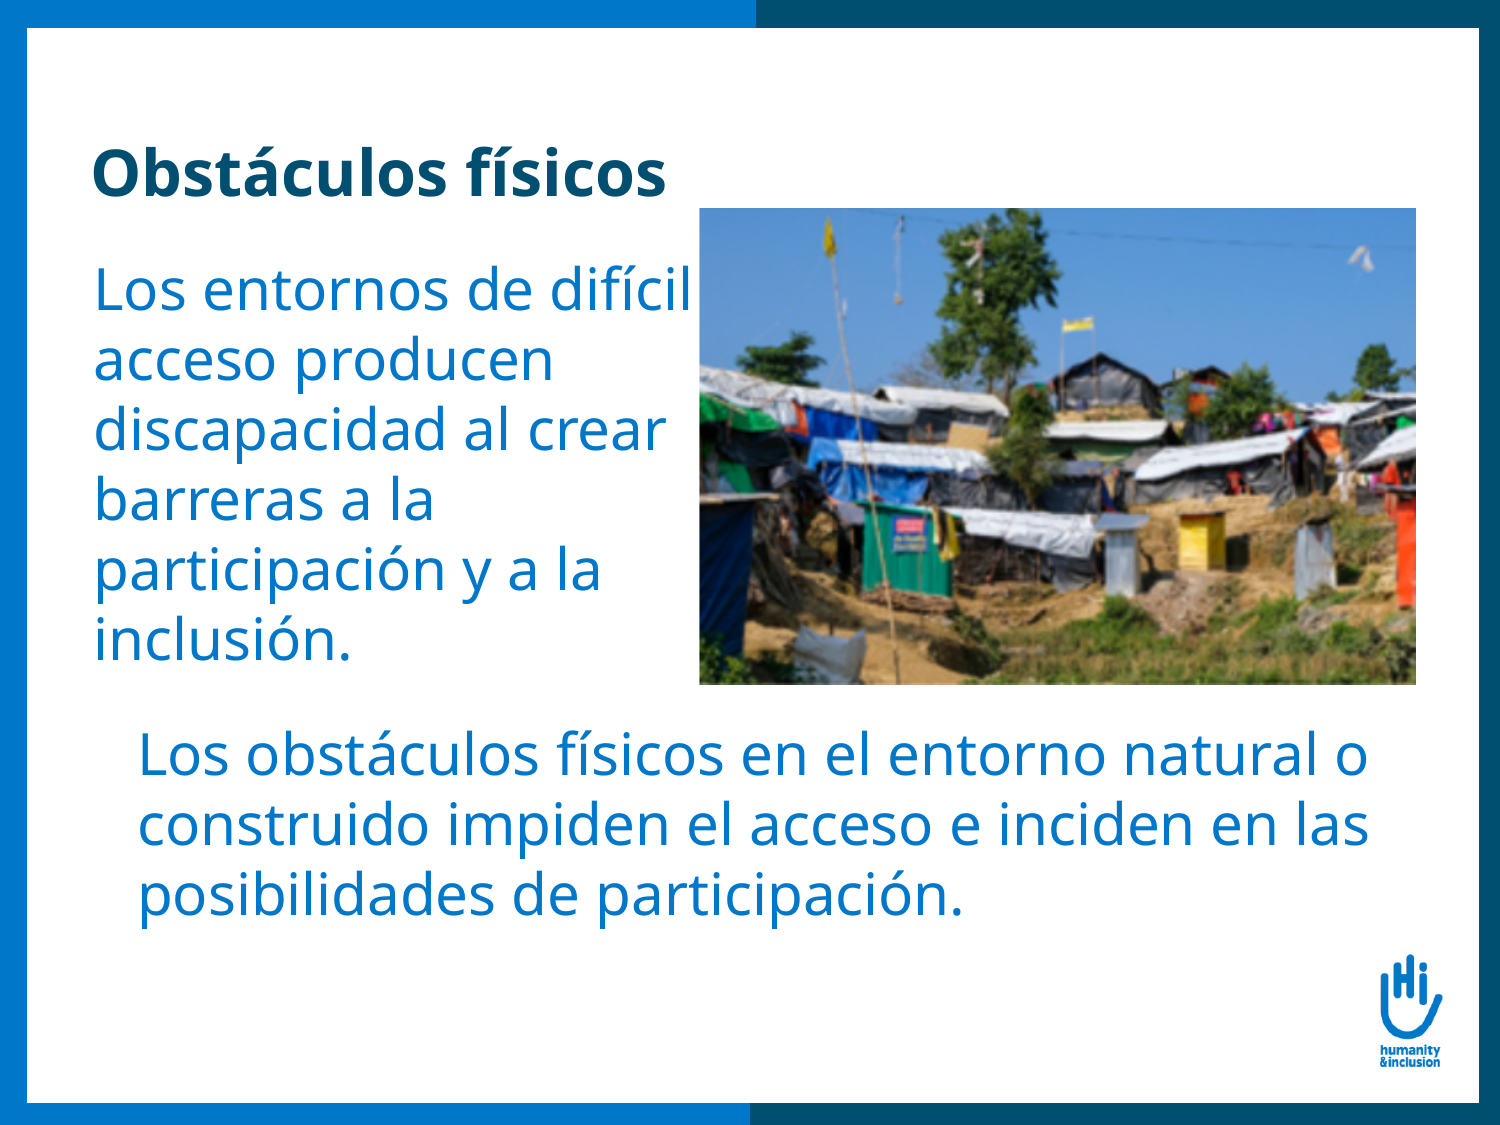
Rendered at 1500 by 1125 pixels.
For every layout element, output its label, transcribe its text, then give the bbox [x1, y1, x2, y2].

title Obstáculos físicos [78, 80, 1420, 245]
text_box Los entornos de difícil acceso producen discapacidad al crear barreras a la participación y a la inclusión. [78, 245, 745, 750]
text_box Los obstáculos físicos en el entorno natural o construido impiden el acceso e inciden en las posibilidades de participación. [122, 710, 1414, 935]
picture [1369, 942, 1451, 1078]
picture [698, 207, 1416, 685]
